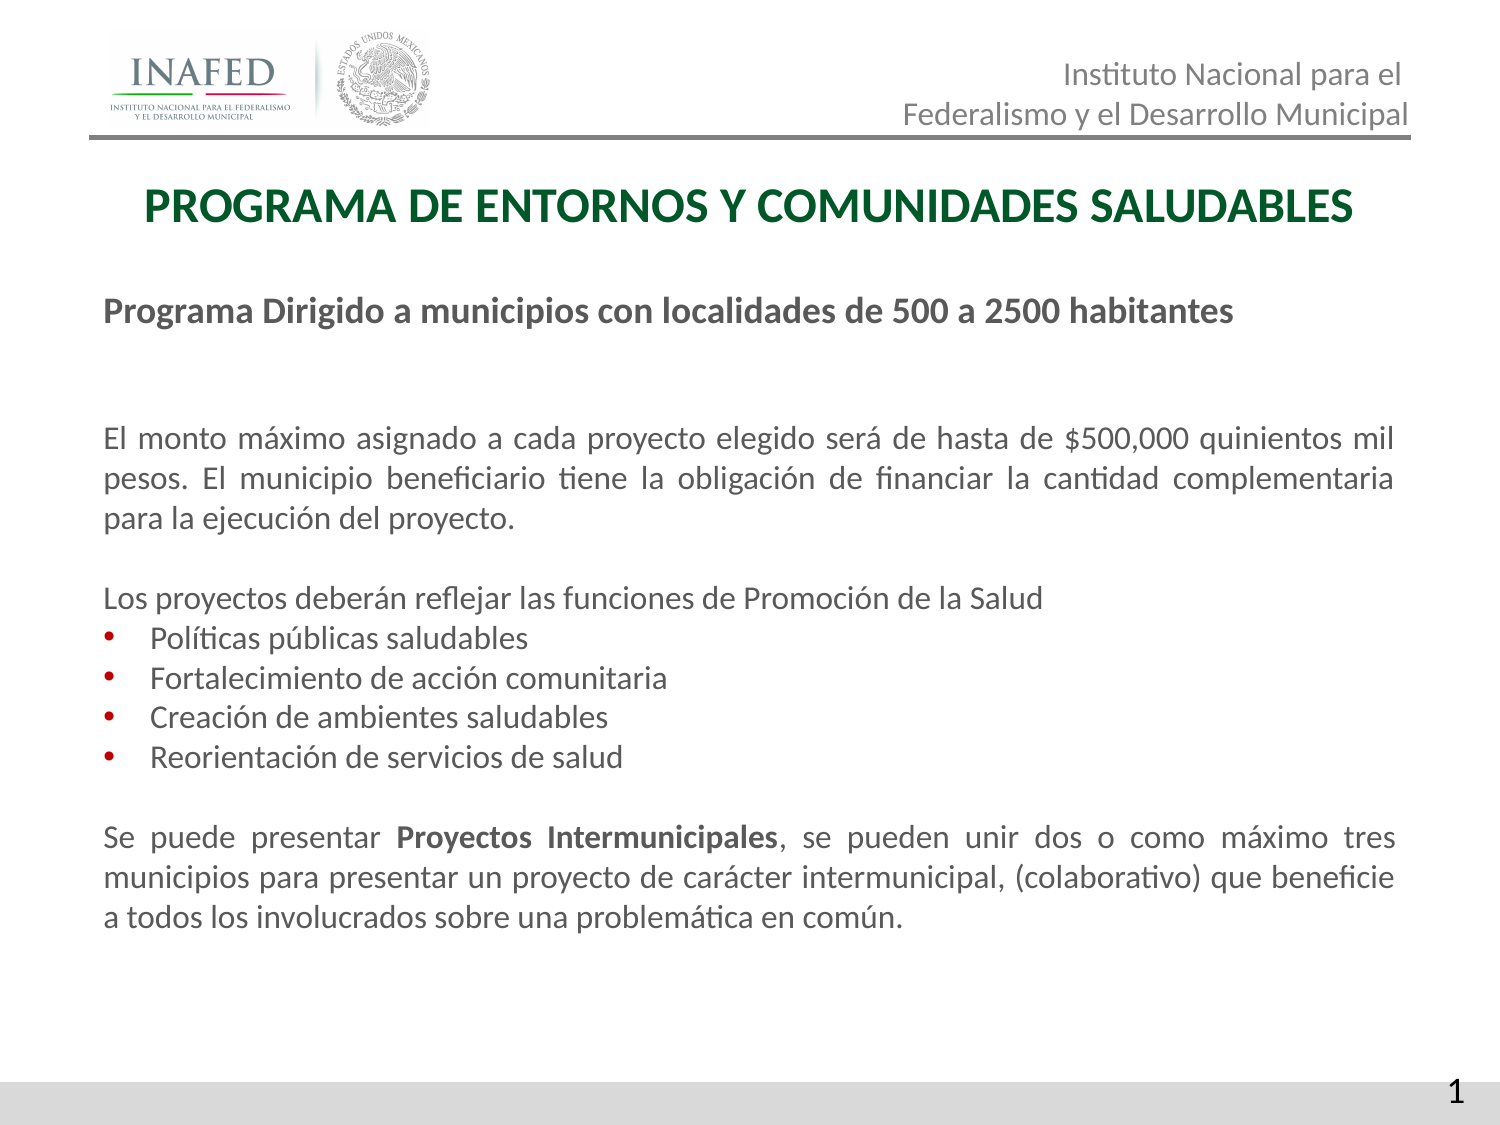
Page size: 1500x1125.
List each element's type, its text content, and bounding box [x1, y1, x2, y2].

text_box PROGRAMA DE ENTORNOS Y COMUNIDADES SALUDABLES [88, 165, 1412, 241]
text_box 1 [1411, 1058, 1500, 1119]
picture [110, 30, 430, 128]
text_box Programa Dirigido a municipios con localidades de 500 a 2500 habitantes [88, 278, 1284, 339]
text_box El monto máximo asignado a cada proyecto elegido será de hasta de $500,000 quinientos mil pesos. El municipio beneficiario tiene la obligación de financiar la cantidad complementaria para la ejecución del proyecto. Los proyectos deberán reflejar las funciones de Promoción de la Salud Políticas públicas saludables Fortalecimiento de acción comunitaria Creación de ambientes saludables Reorientación de servicios de salud Se puede presentar Proyectos Intermunicipales, se pueden unir dos o como máximo tres municipios para presentar un proyecto de carácter intermunicipal, (colaborativo) que beneficie a todos los involucrados sobre una problemática en común. [88, 408, 1412, 943]
